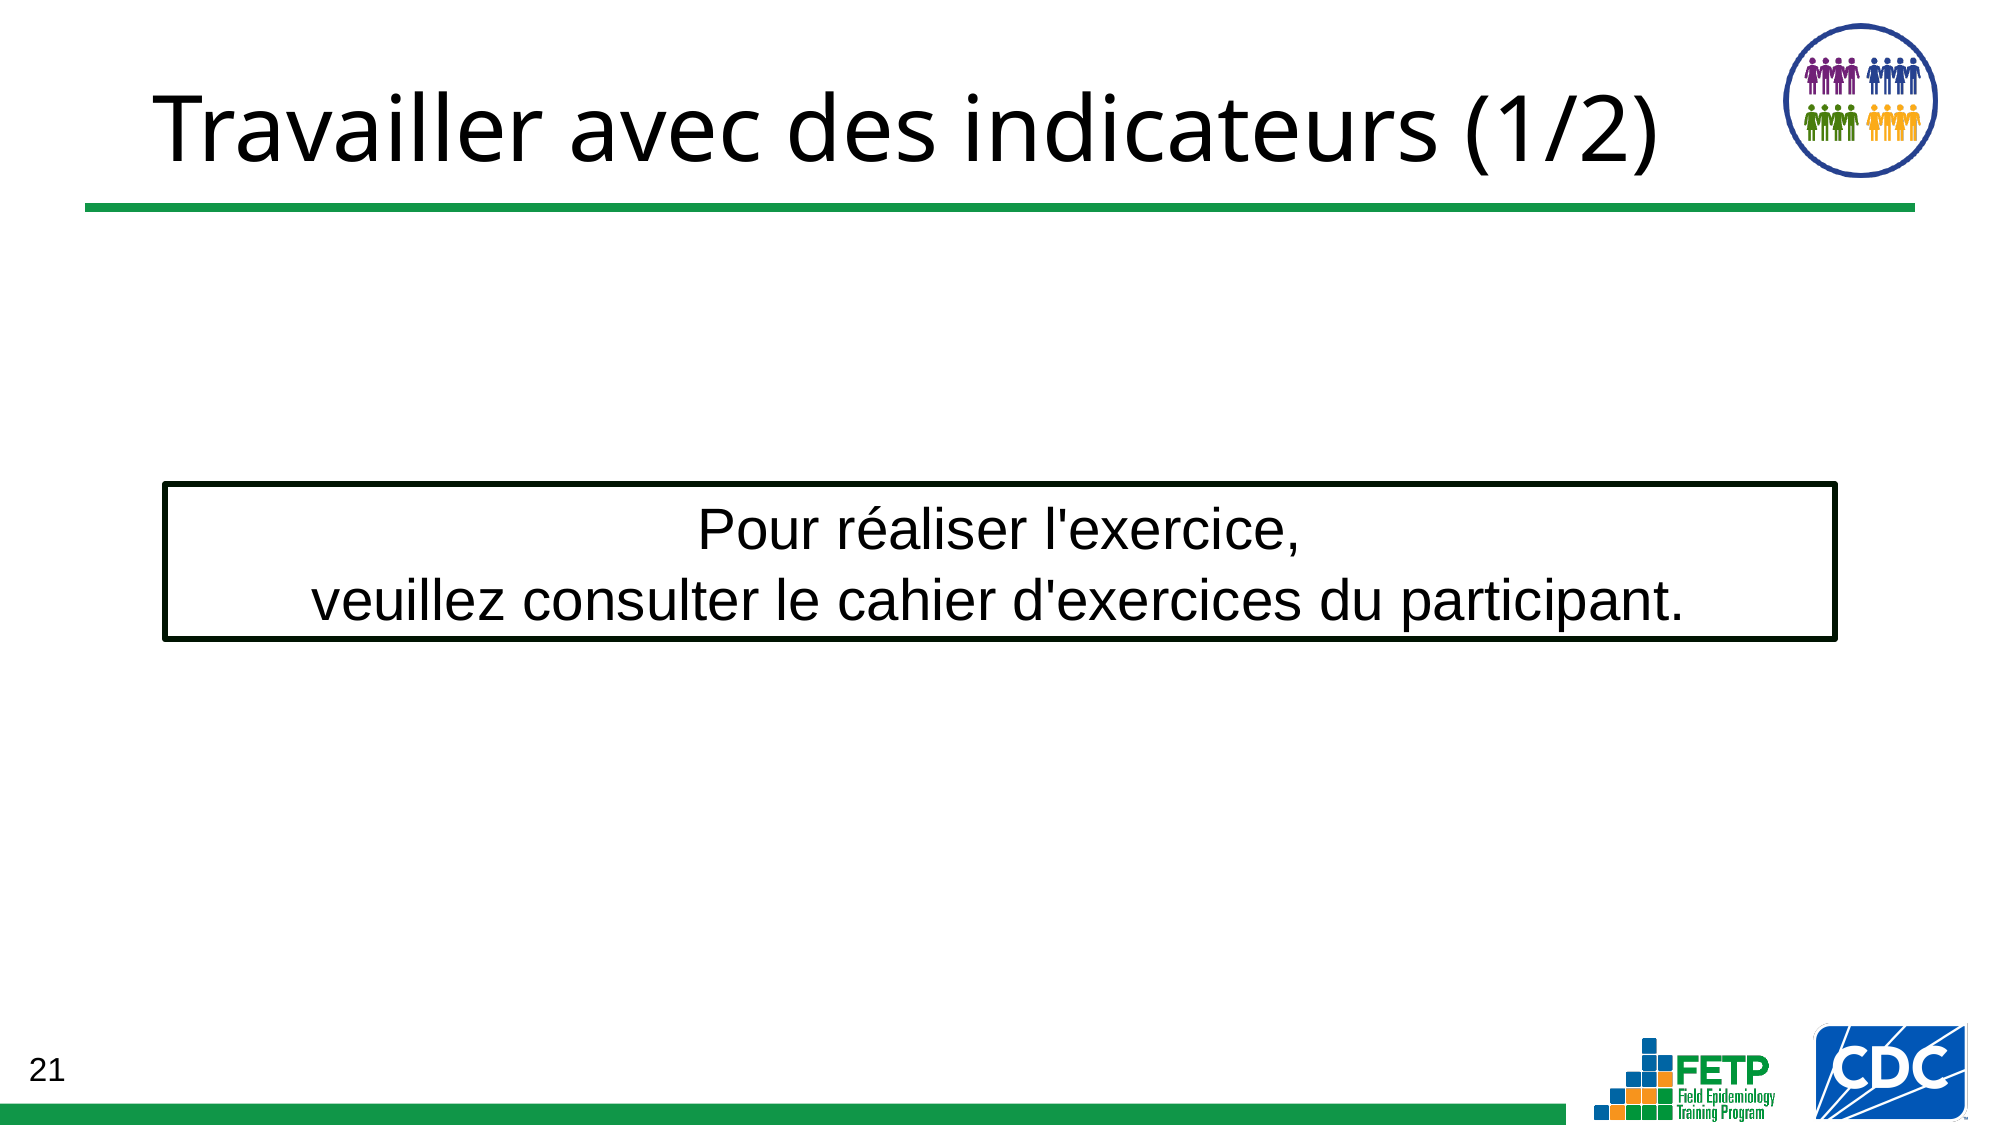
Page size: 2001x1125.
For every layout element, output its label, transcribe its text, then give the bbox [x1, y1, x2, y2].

title Travailler avec des indicateurs (1/2) [137, 75, 1738, 207]
picture [1594, 1038, 1775, 1122]
picture [1783, 23, 1938, 178]
picture [1813, 1023, 1968, 1122]
